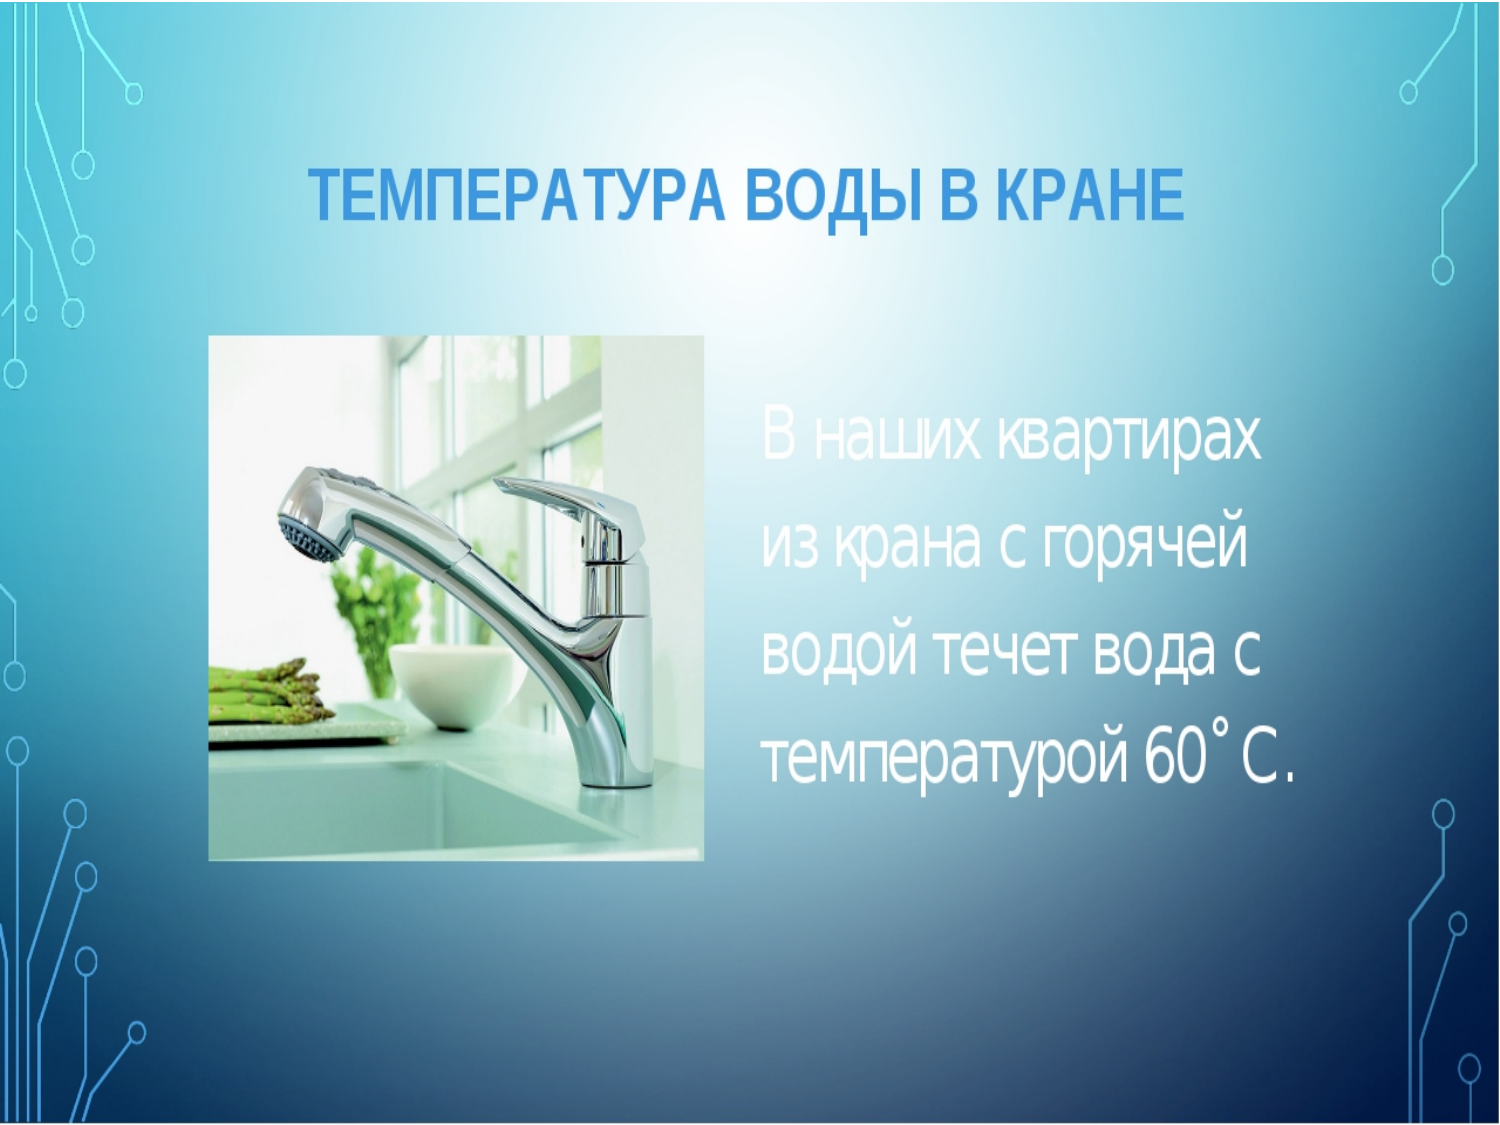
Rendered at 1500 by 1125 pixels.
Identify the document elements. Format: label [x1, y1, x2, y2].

list [0, 2, 1500, 1125]
